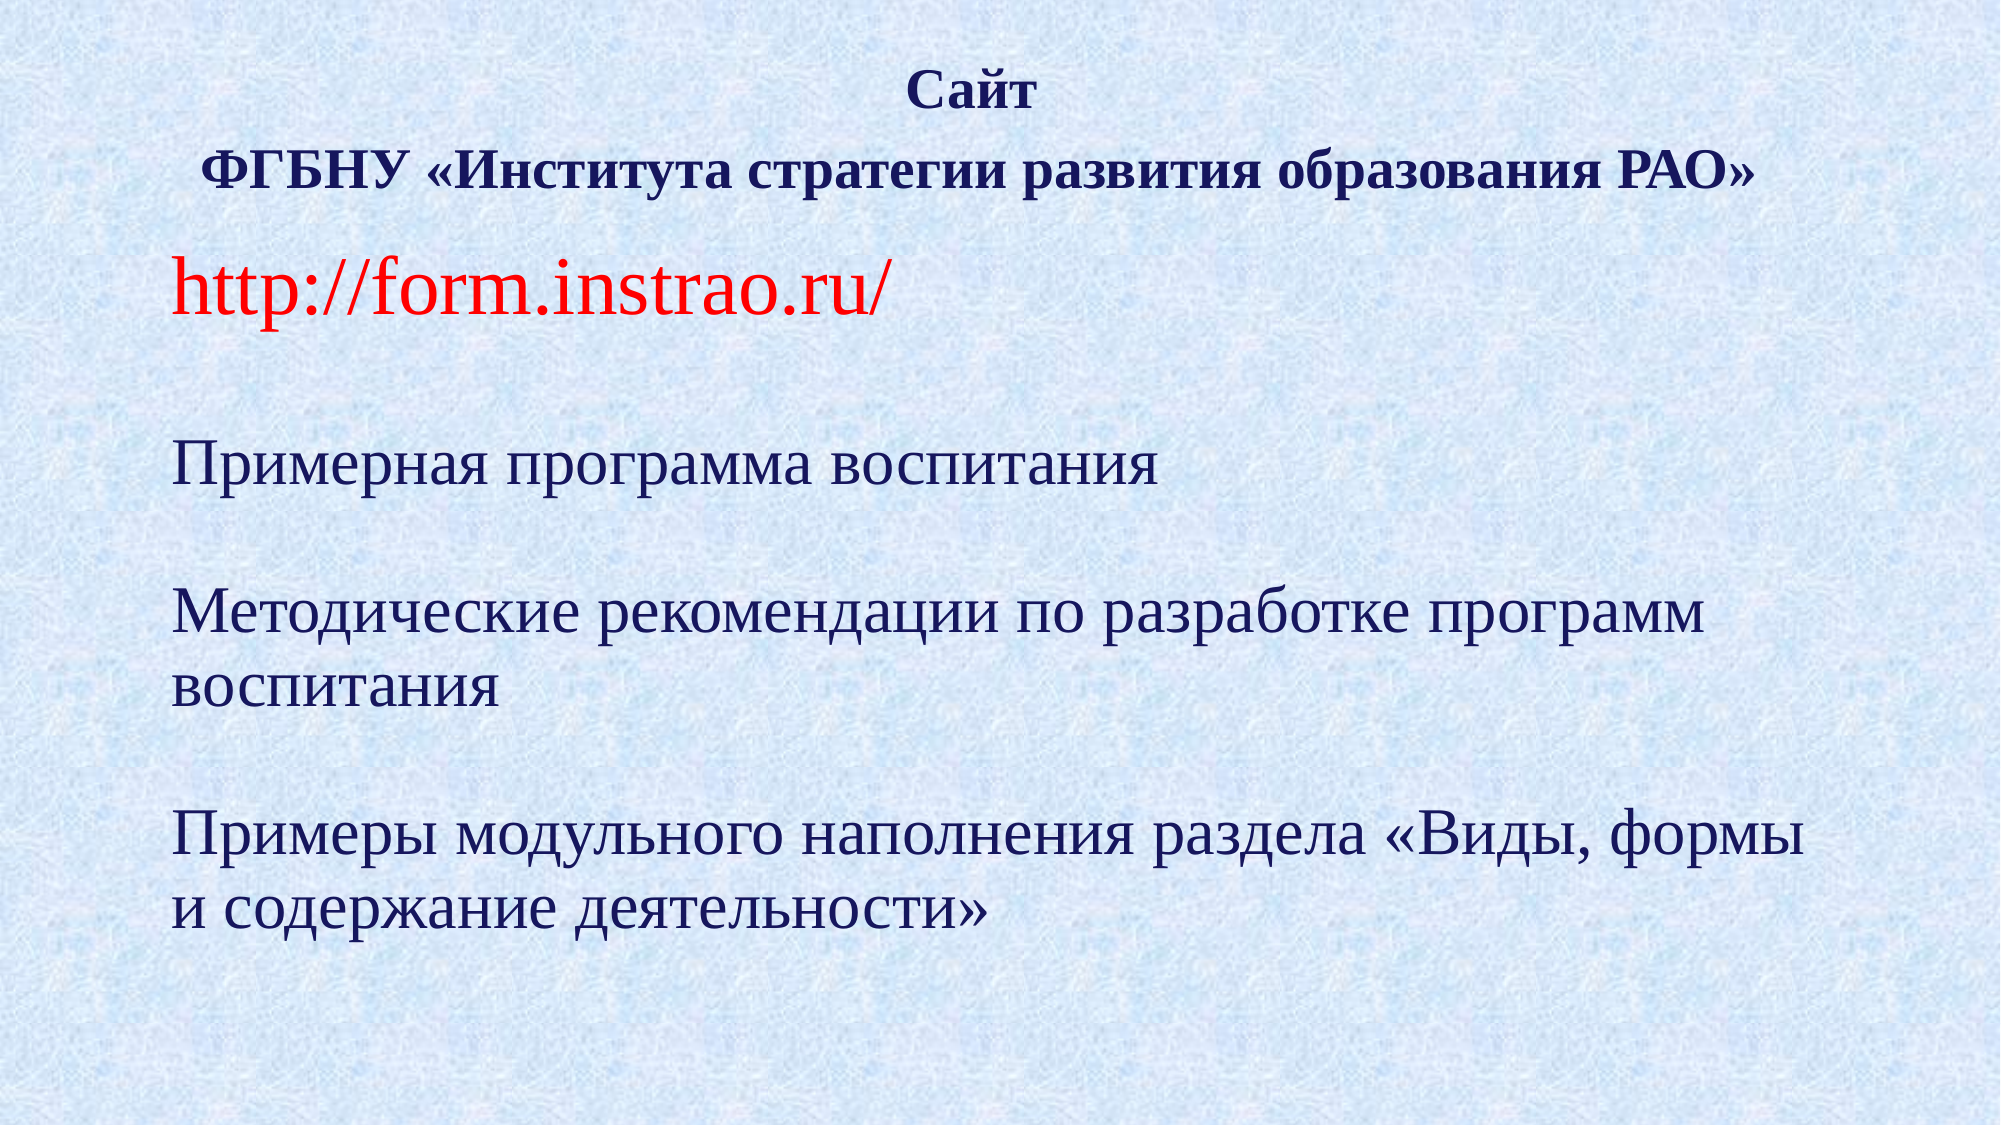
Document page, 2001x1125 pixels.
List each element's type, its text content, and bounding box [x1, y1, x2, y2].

table_header http://form.instrao.ru/ Примерная программа воспитания Методические рекомендации по разработке программ воспитания Примеры модульного наполнения раздела «Виды, формы и содержание деятельности» [171, 240, 1824, 943]
picture [0, 0, 2001, 1125]
list Сайт ФГБНУ «Института стратегии развития образования РАО» [128, 43, 1830, 290]
